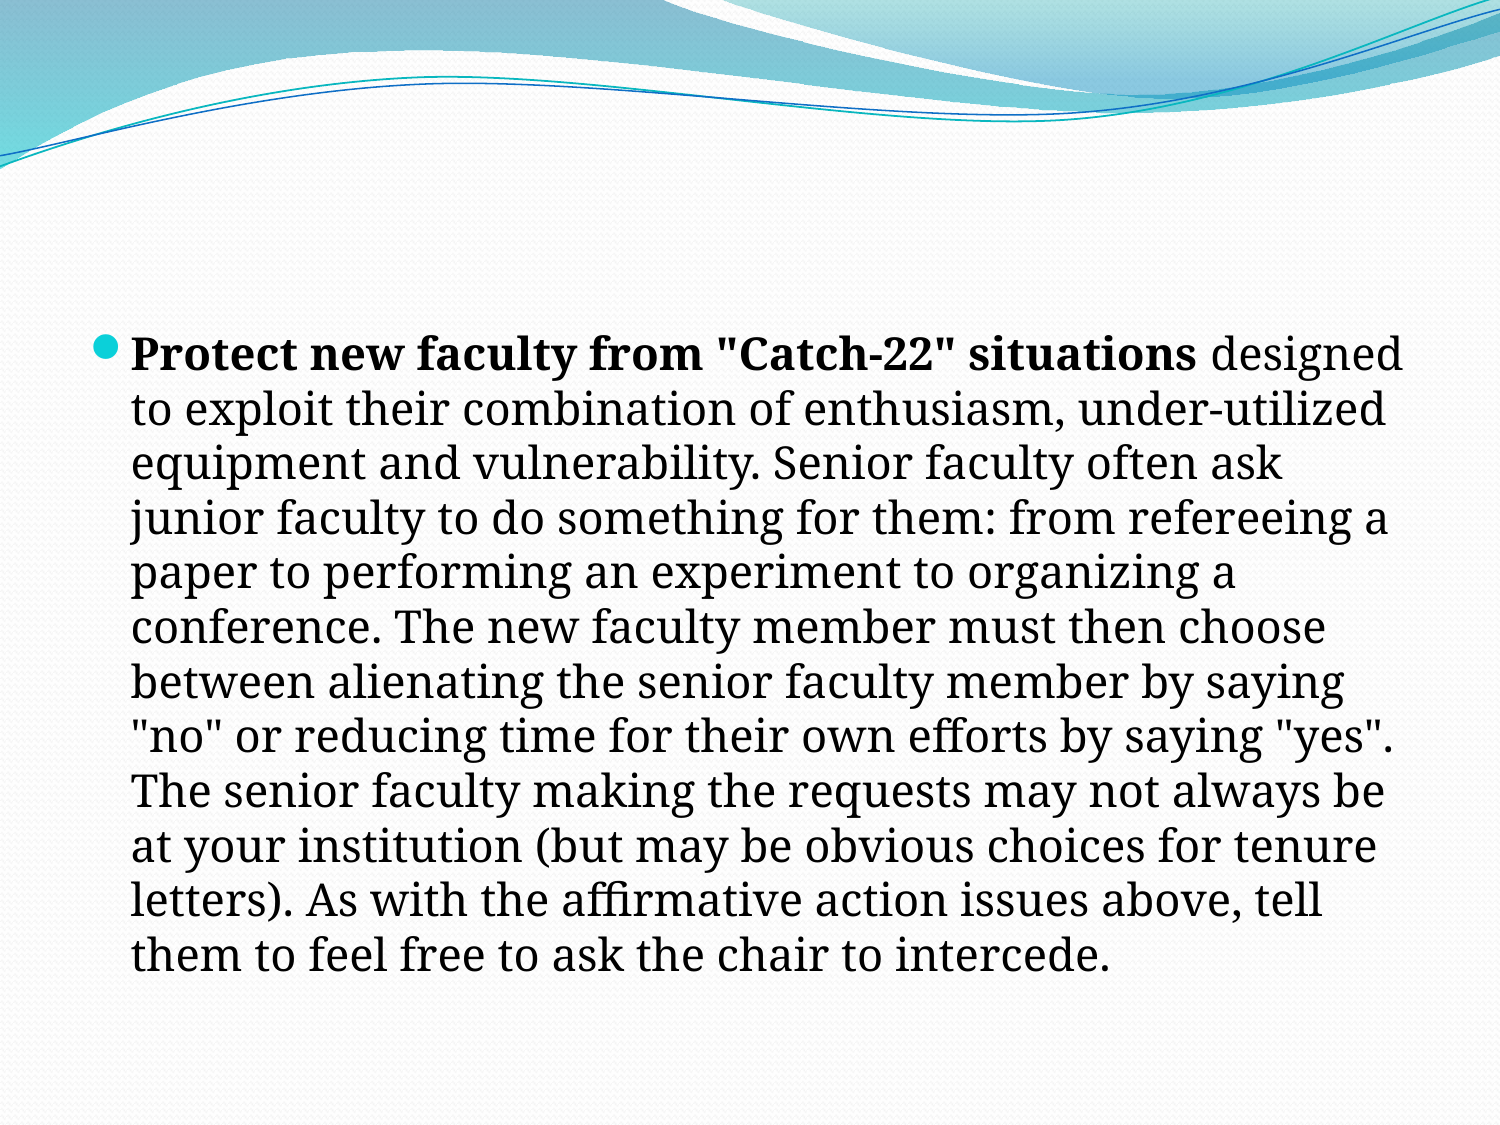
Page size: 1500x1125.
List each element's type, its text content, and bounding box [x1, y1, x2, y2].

list Protect new faculty from "Catch-22" situations designed to exploit their combination of enthusiasm, under-utilized equipment and vulnerability. Senior faculty often ask junior faculty to do something for them: from refereeing a paper to performing an experiment to organizing a conference. The new faculty member must then choose between alienating the senior faculty member by saying "no" or reducing time for their own efforts by saying "yes". The senior faculty making the requests may not always be at your institution (but may be obvious choices for tenure letters). As with the affirmative action issues above, tell them to feel free to ask the chair to intercede. [75, 317, 1425, 1038]
